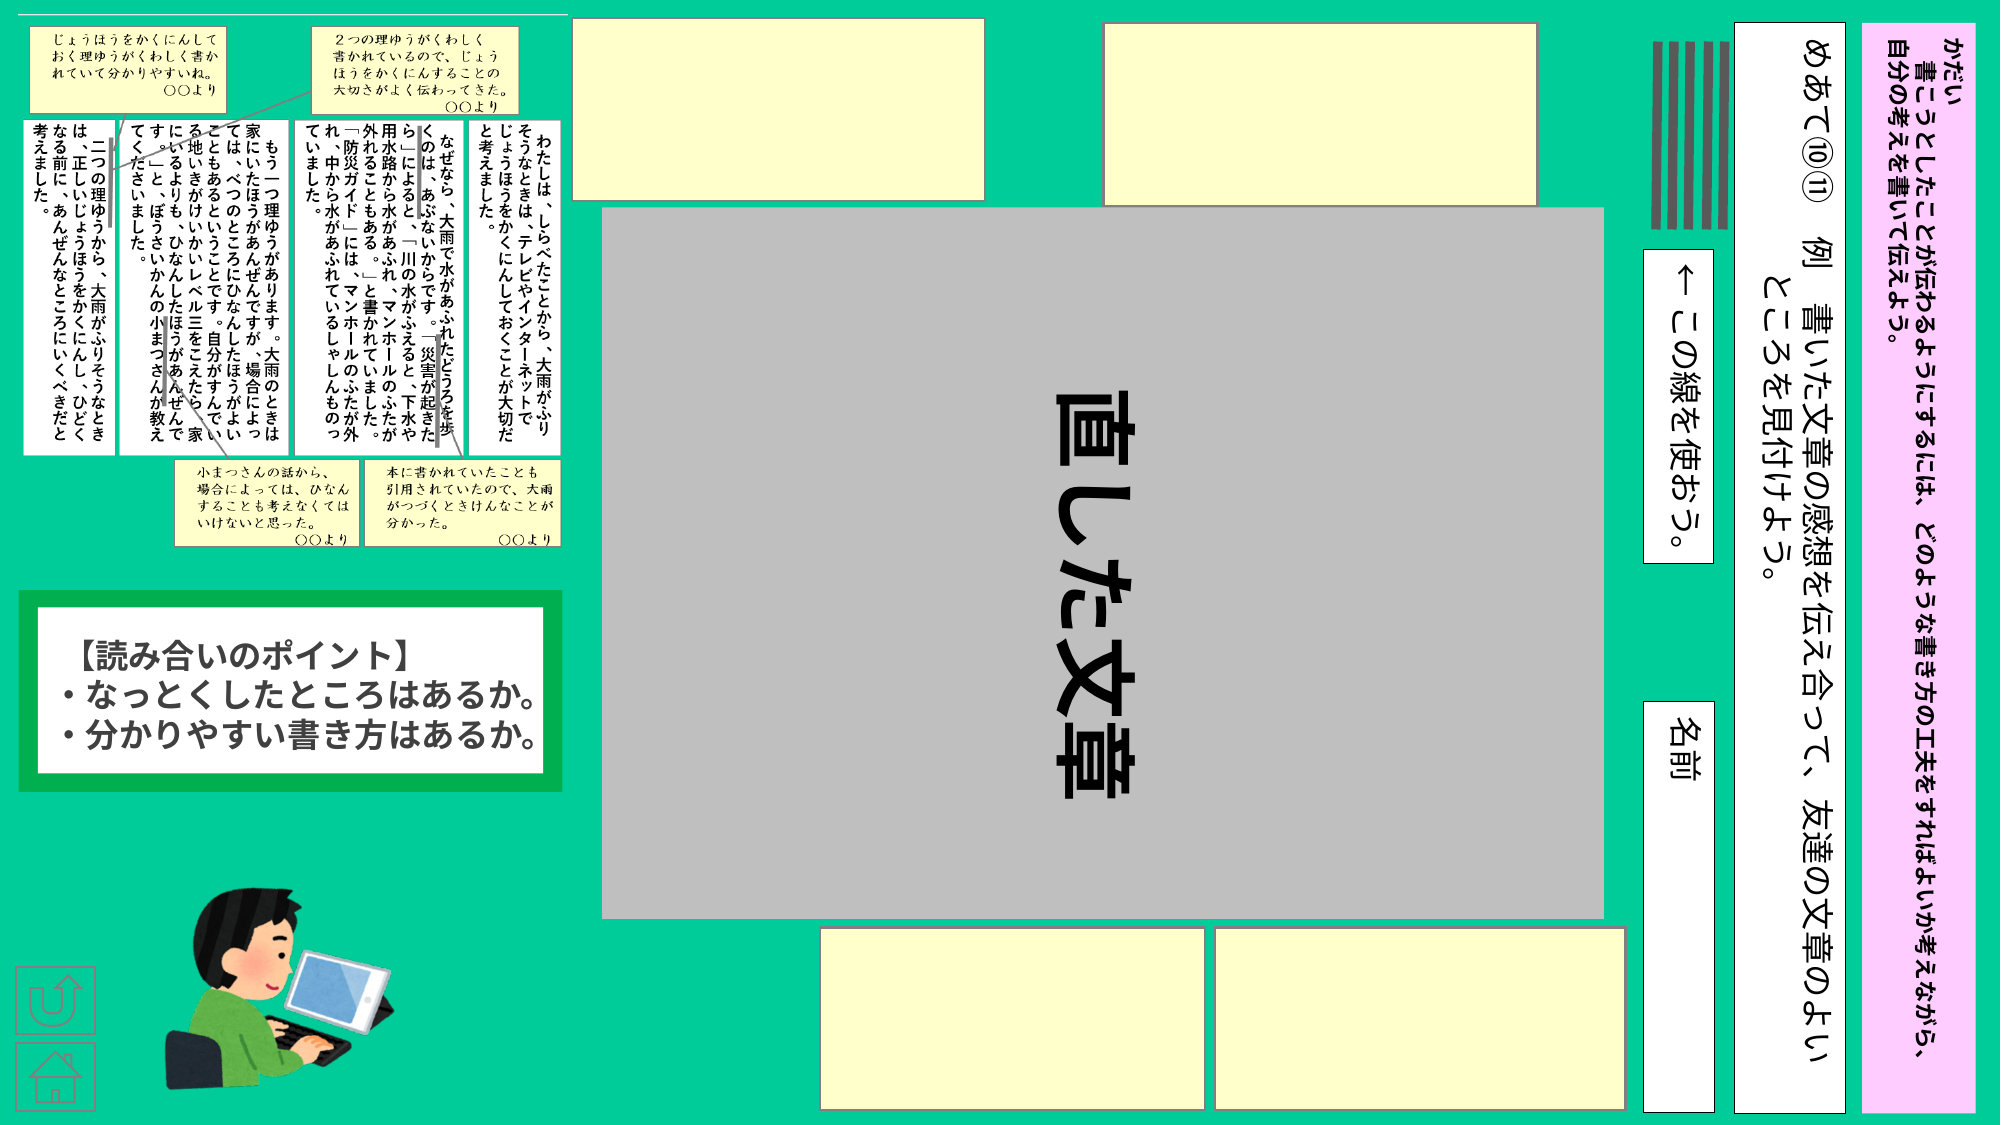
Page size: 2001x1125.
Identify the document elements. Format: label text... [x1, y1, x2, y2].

text_box [819, 926, 1206, 1111]
text_box かだい 書こうとしたことが伝わるようにするには、どのような書き方の工夫をすればよいか考えながら、 自分の考えを書いて伝えよう。 [1862, 22, 1976, 1114]
text_box [15, 966, 96, 1035]
text_box ←この線を使おう。 [1643, 249, 1714, 564]
picture [18, 14, 568, 553]
text_box [18, 589, 563, 793]
text_box 【読み合いのポイント】 ・なっとくしたところはあるか。 ・分かりやすい書き方はあるか。 [37, 606, 544, 774]
text_box [1102, 22, 1539, 207]
text_box めあて➉⑪ 例 書いた文章の感想を伝え合って、友達の文章のよい ところを見付けよう。 [1734, 22, 1846, 1114]
text_box 名前 [1643, 701, 1715, 1113]
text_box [601, 207, 1605, 919]
text_box [15, 1042, 96, 1112]
text_box [1214, 926, 1627, 1111]
text_box [571, 17, 986, 202]
picture [150, 871, 406, 1100]
